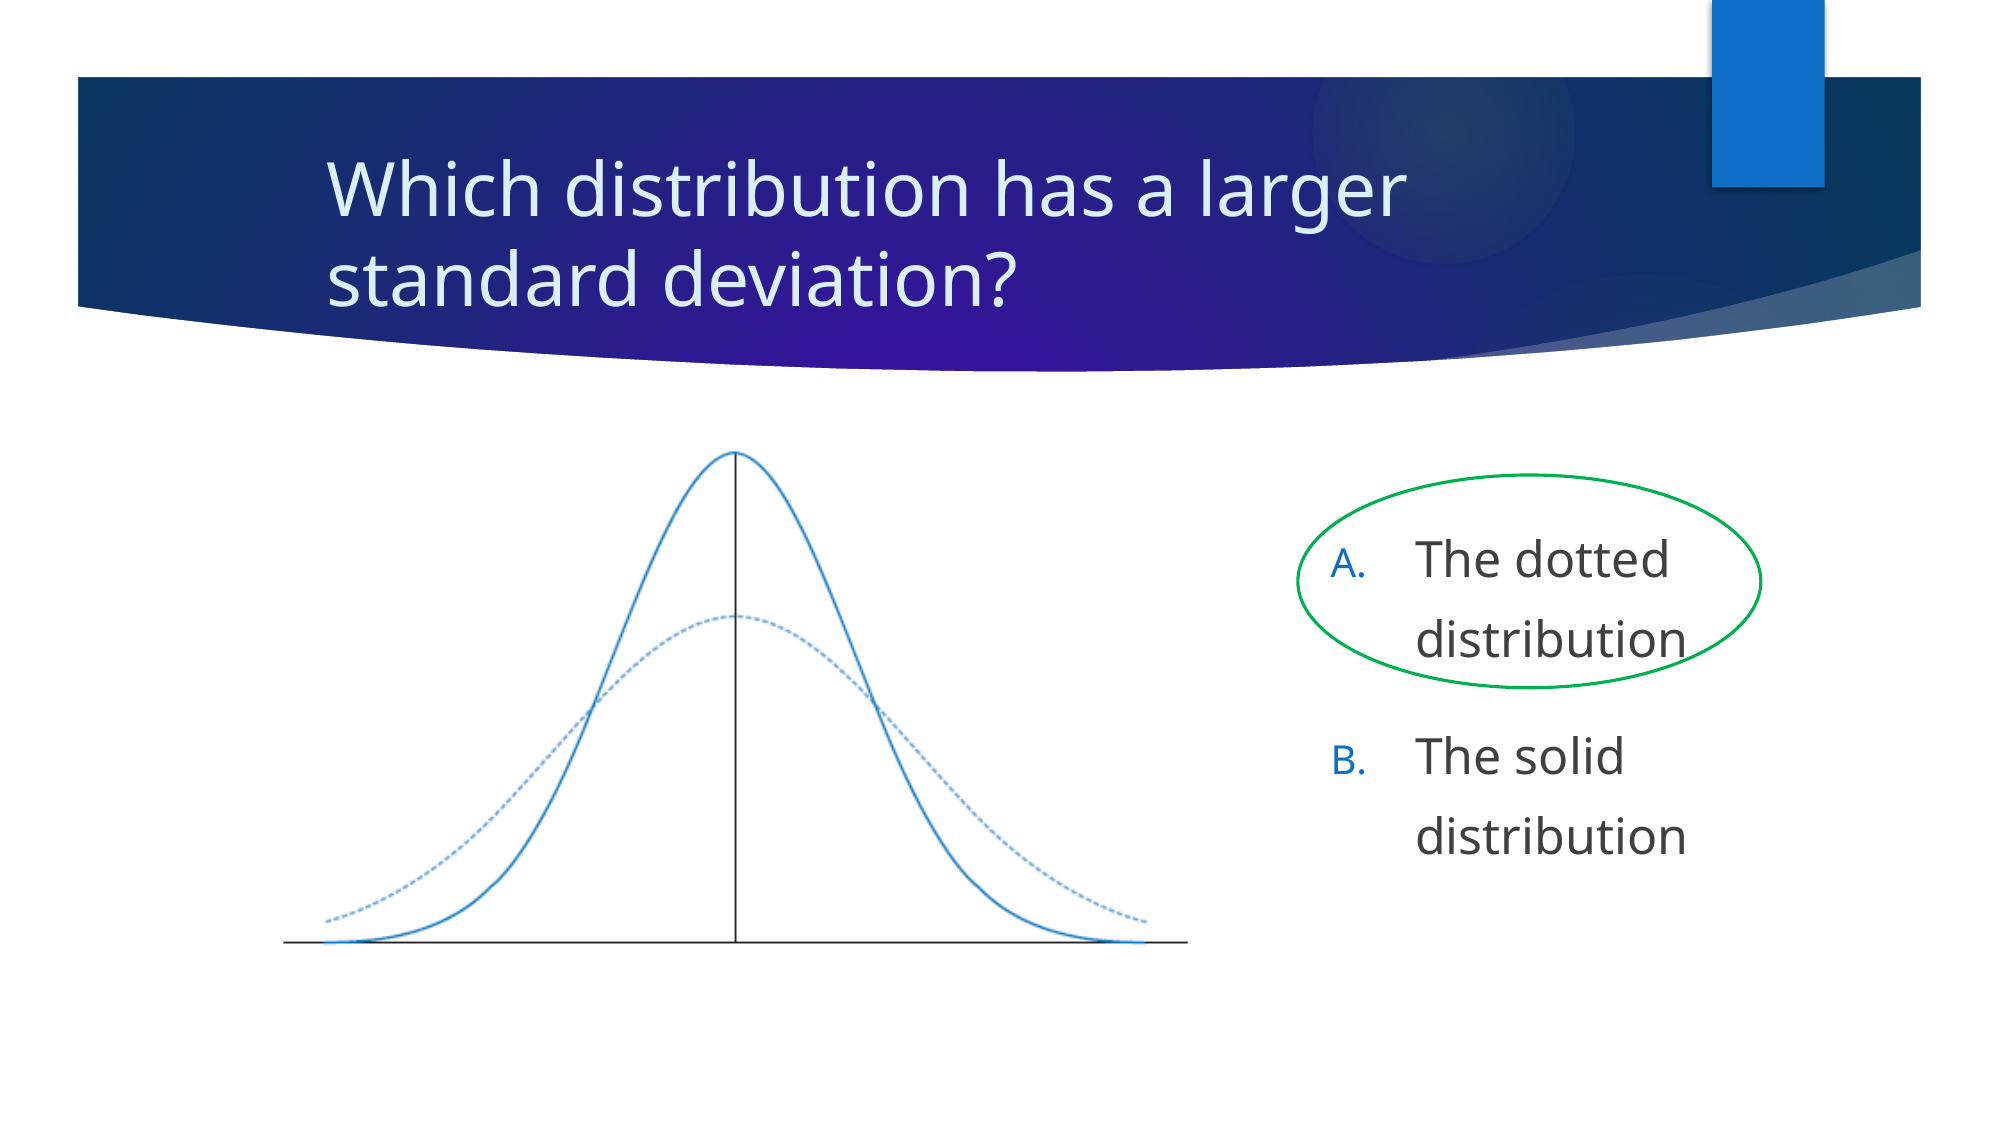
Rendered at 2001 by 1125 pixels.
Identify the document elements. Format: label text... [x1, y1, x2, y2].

list The dotted distribution The solid distribution [1250, 500, 1818, 738]
picture [247, 418, 1213, 957]
title Which distribution has a larger standard deviation? [311, 137, 1662, 325]
text_box [1296, 473, 1763, 690]
